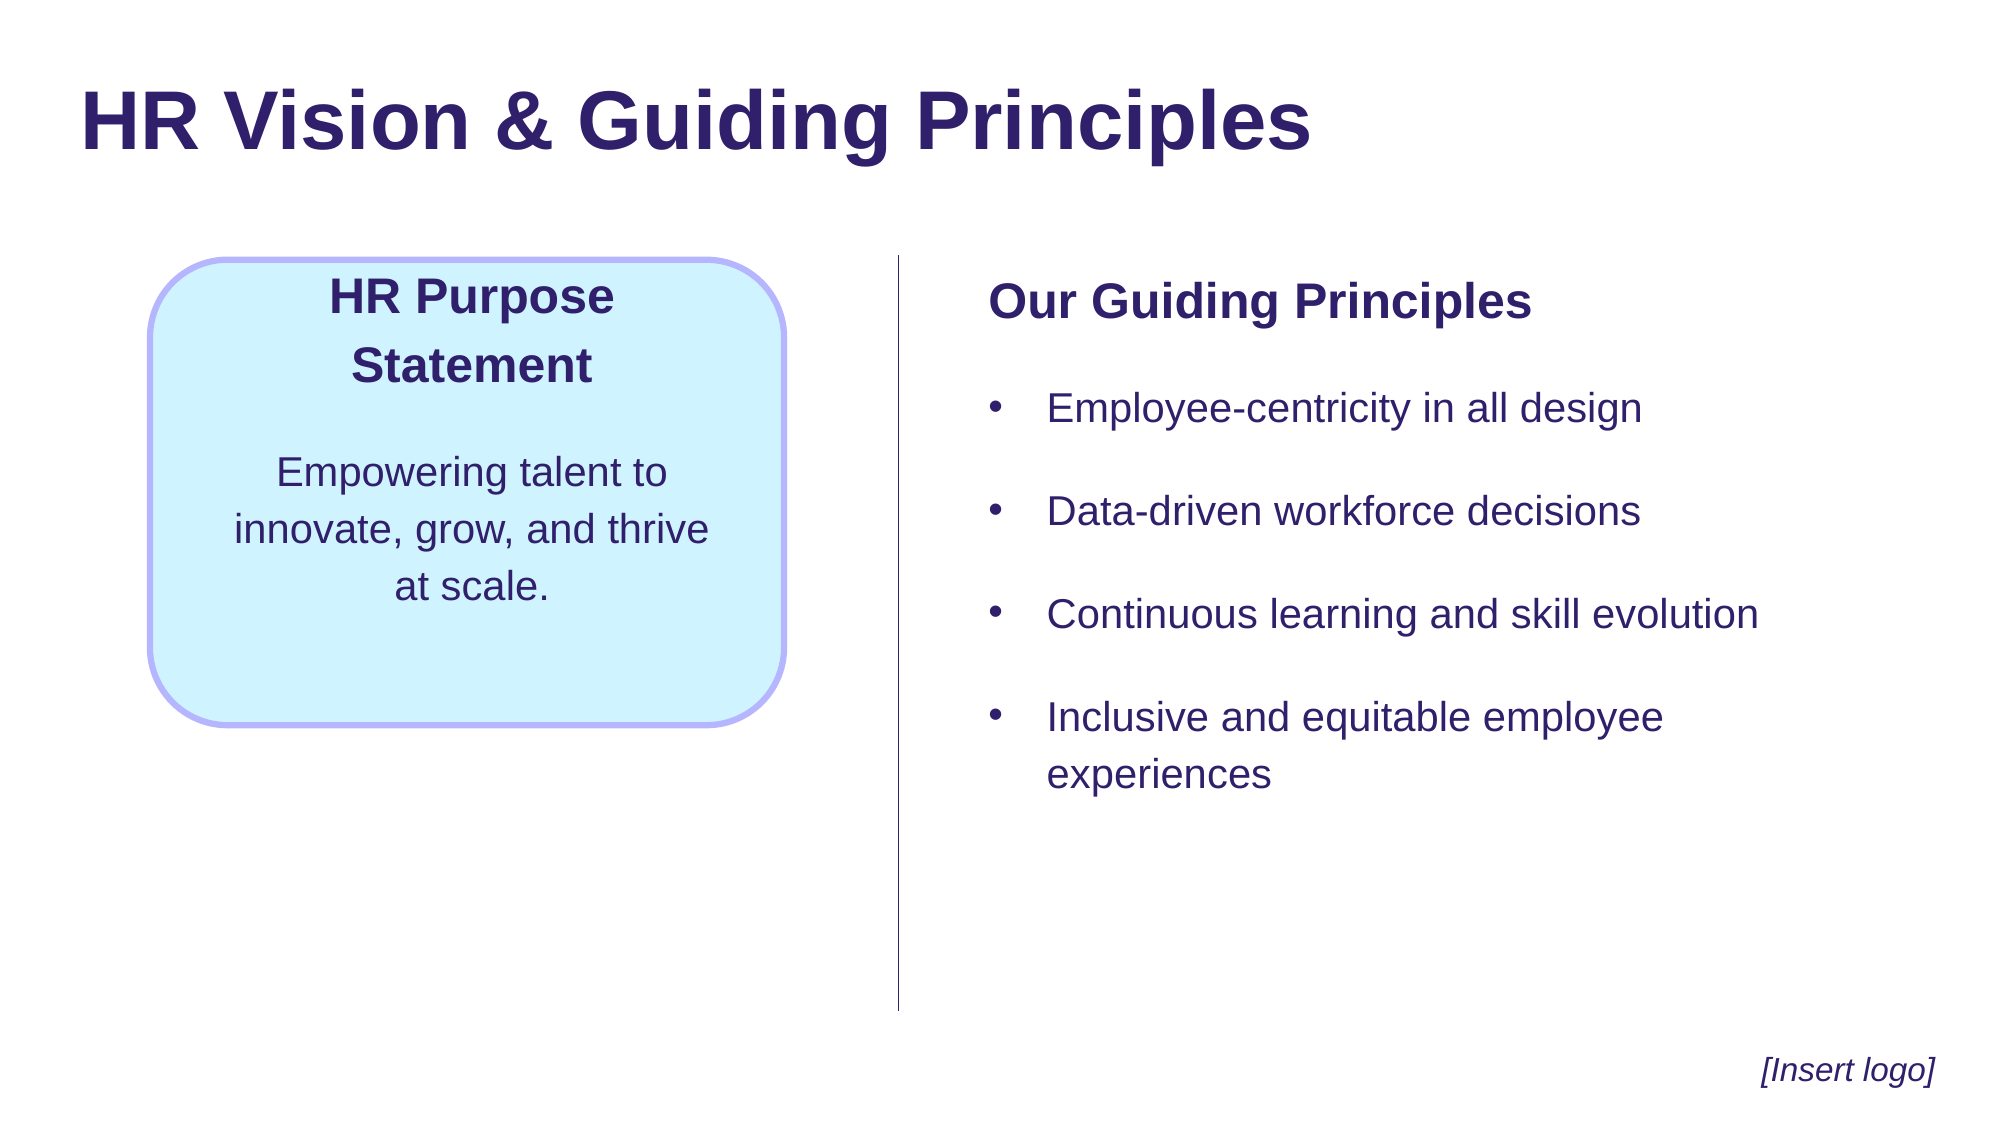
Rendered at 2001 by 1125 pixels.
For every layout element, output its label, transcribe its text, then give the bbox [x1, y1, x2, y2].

list HR Purpose Statement Empowering talent to innovate, grow, and thrive at scale. [223, 255, 721, 666]
title HR Vision & Guiding Principles [80, 78, 1922, 178]
list Our Guiding Principles Employee-centricity in all design Data-driven workforce decisions Continuous learning and skill evolution Inclusive and equitable employee experiences [971, 259, 1882, 910]
text_box [148, 258, 786, 727]
title [Insert logo] [1744, 1007, 1976, 1074]
